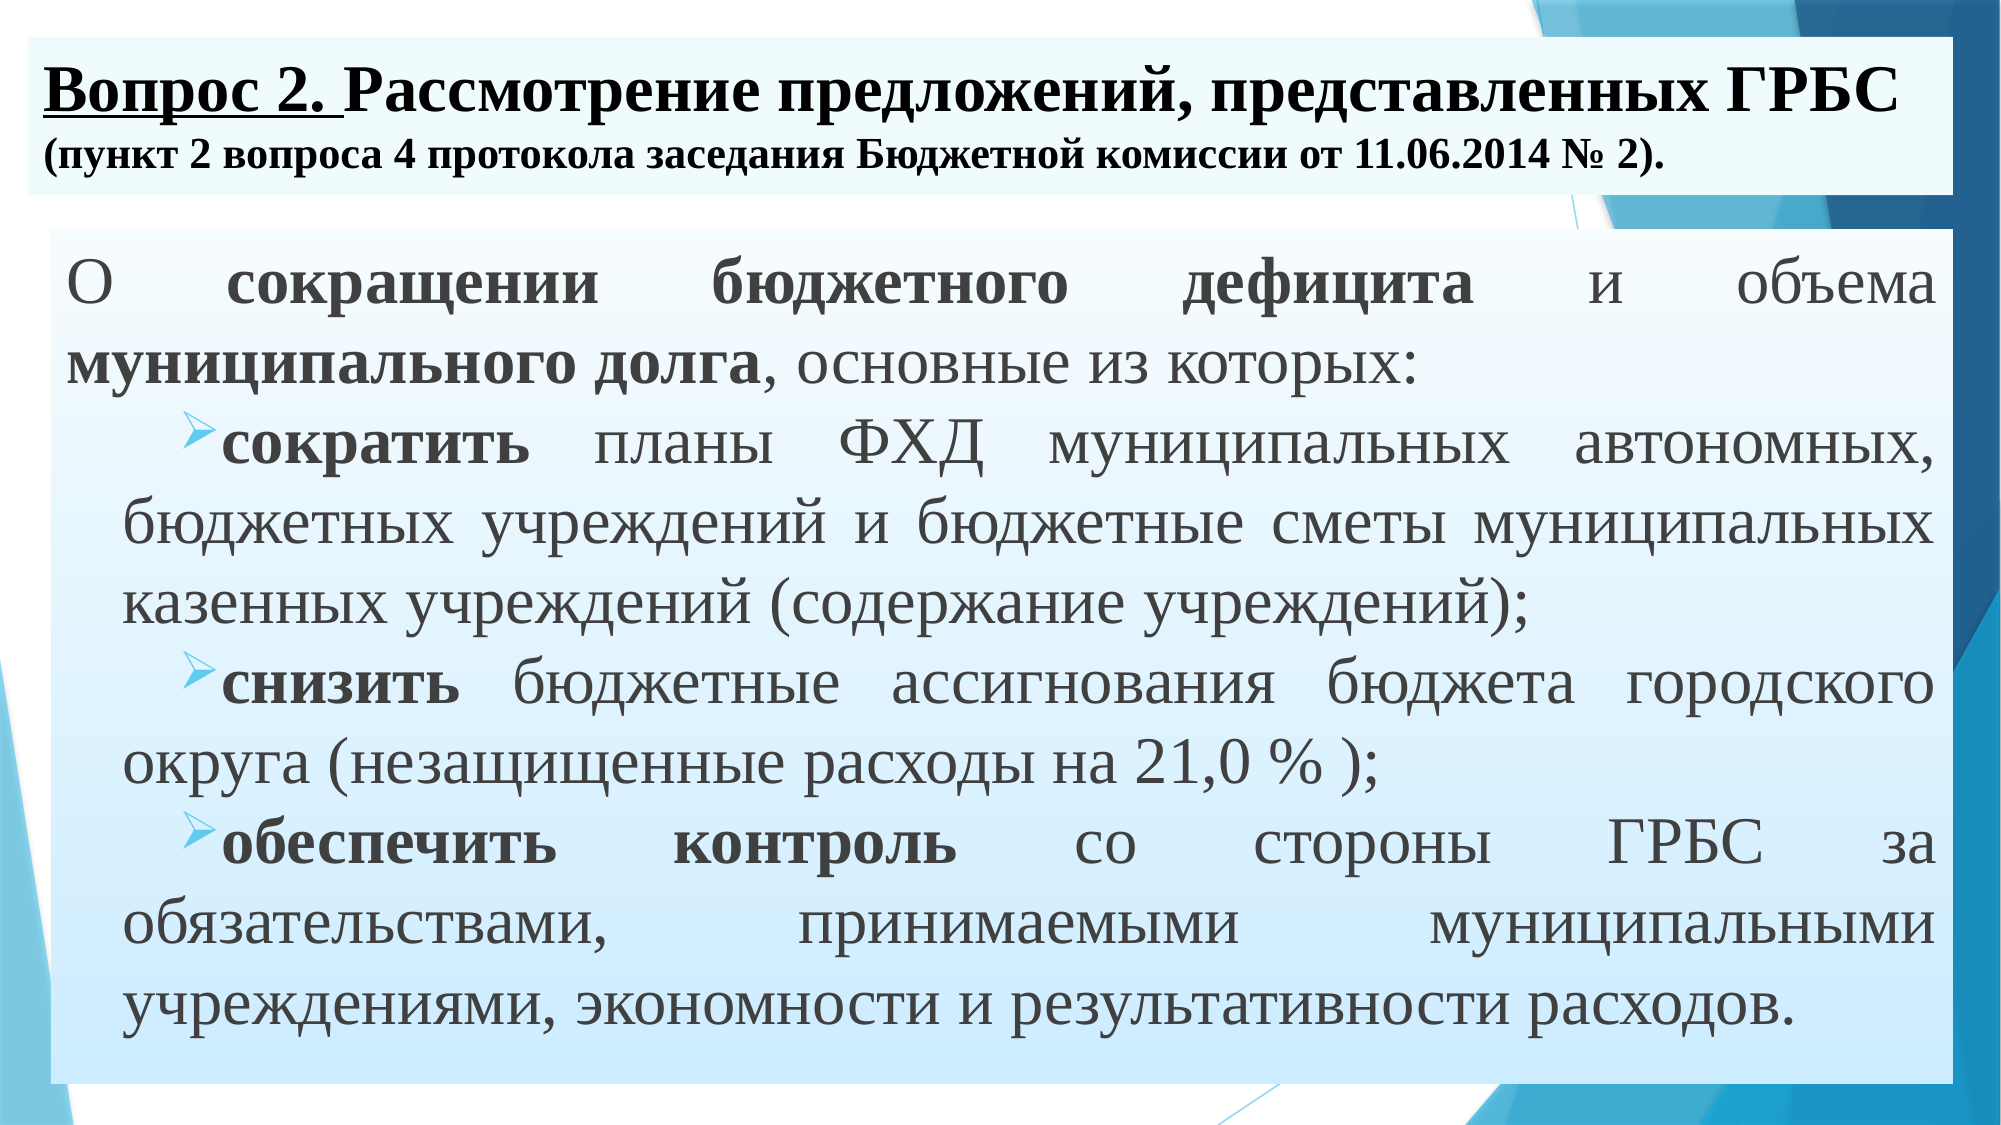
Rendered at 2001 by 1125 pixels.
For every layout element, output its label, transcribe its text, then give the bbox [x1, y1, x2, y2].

list О сокращении бюджетного дефицита и объема муниципального долга, основные из которых: сократить планы ФХД муниципальных автономных, бюджетных учреждений и бюджетные сметы муниципальных казенных учреждений (содержание учреждений); снизить бюджетные ассигнования бюджета городского округа (незащищенные расходы на 21,0 % ); обеспечить контроль со стороны ГРБС за обязательствами, принимаемыми муниципальными учреждениями, экономности и результативности расходов. [50, 229, 1953, 1084]
title Вопрос 2. Рассмотрение предложений, представленных ГРБС (пункт 2 вопроса 4 протокола заседания Бюджетной комиссии от 11.06.2014 № 2). [28, 36, 1953, 196]
